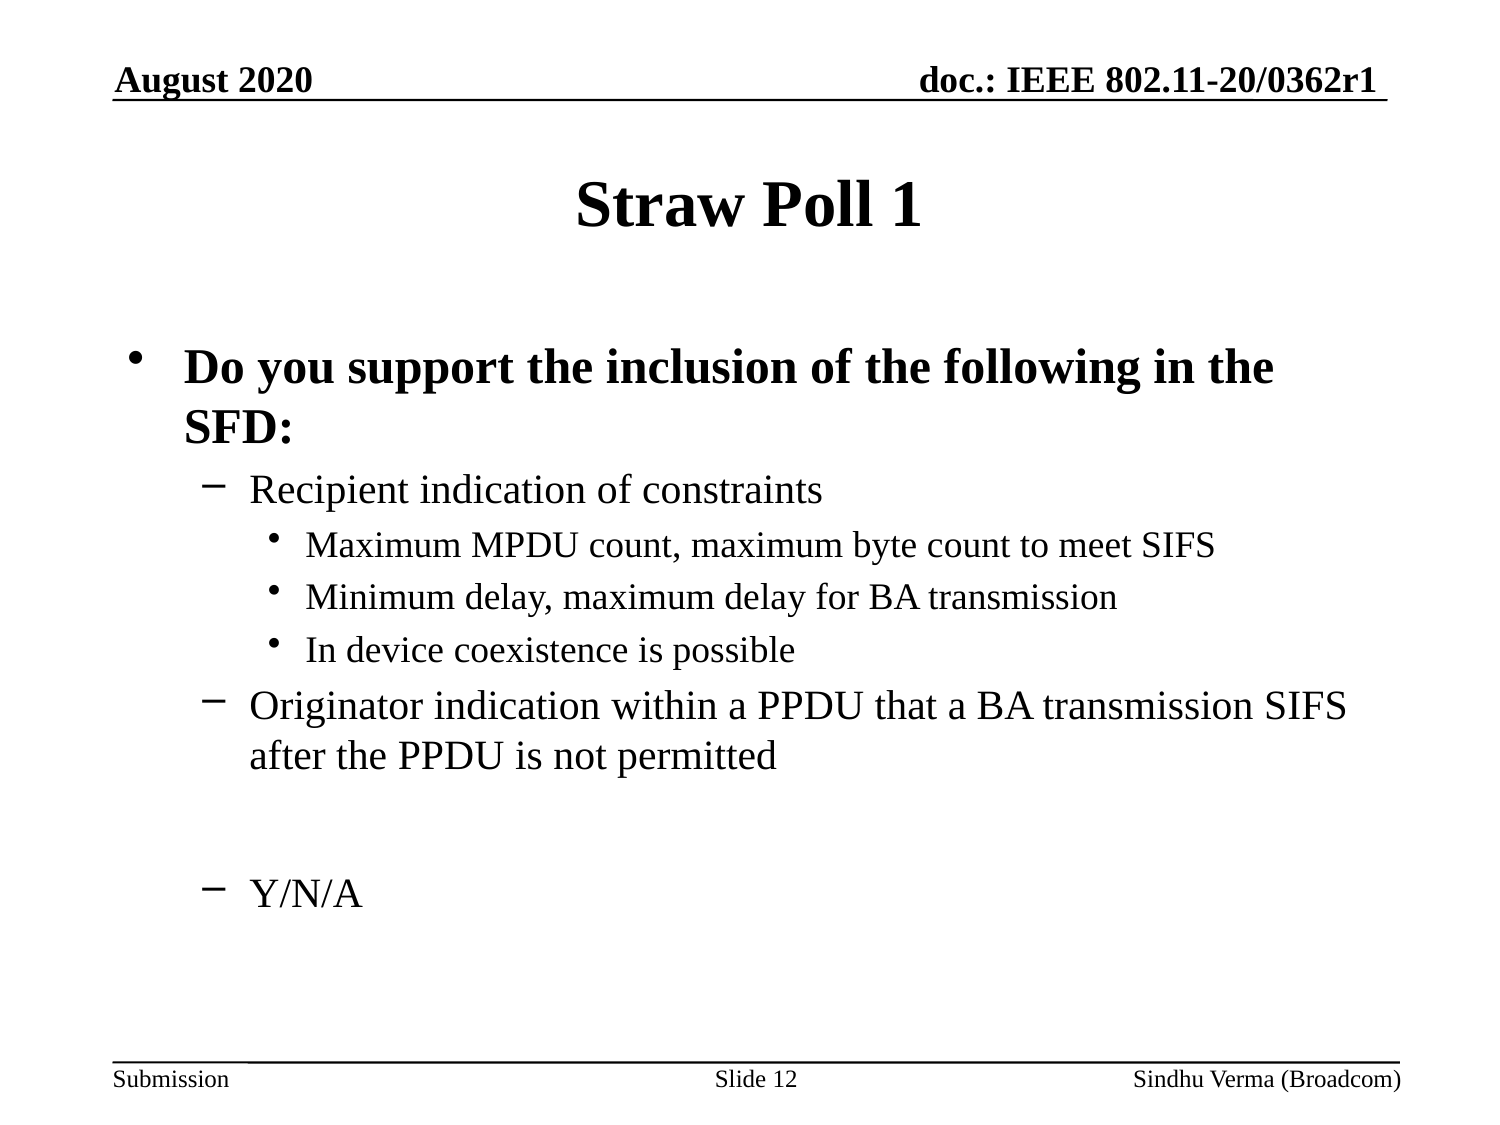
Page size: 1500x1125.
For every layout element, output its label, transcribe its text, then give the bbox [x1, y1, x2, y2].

list Do you support the inclusion of the following in the SFD: Recipient indication of constraints Maximum MPDU count, maximum byte count to meet SIFS Minimum delay, maximum delay for BA transmission In device coexistence is possible Originator indication within a PPDU that a BA transmission SIFS after the PPDU is not permitted Y/N/A [112, 326, 1388, 1002]
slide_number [114, 54, 316, 101]
slide_number Slide 12 [712, 1061, 800, 1093]
title Straw Poll 1 [112, 112, 1388, 288]
footer Sindhu Verma (Broadcom) [1129, 1061, 1402, 1093]
